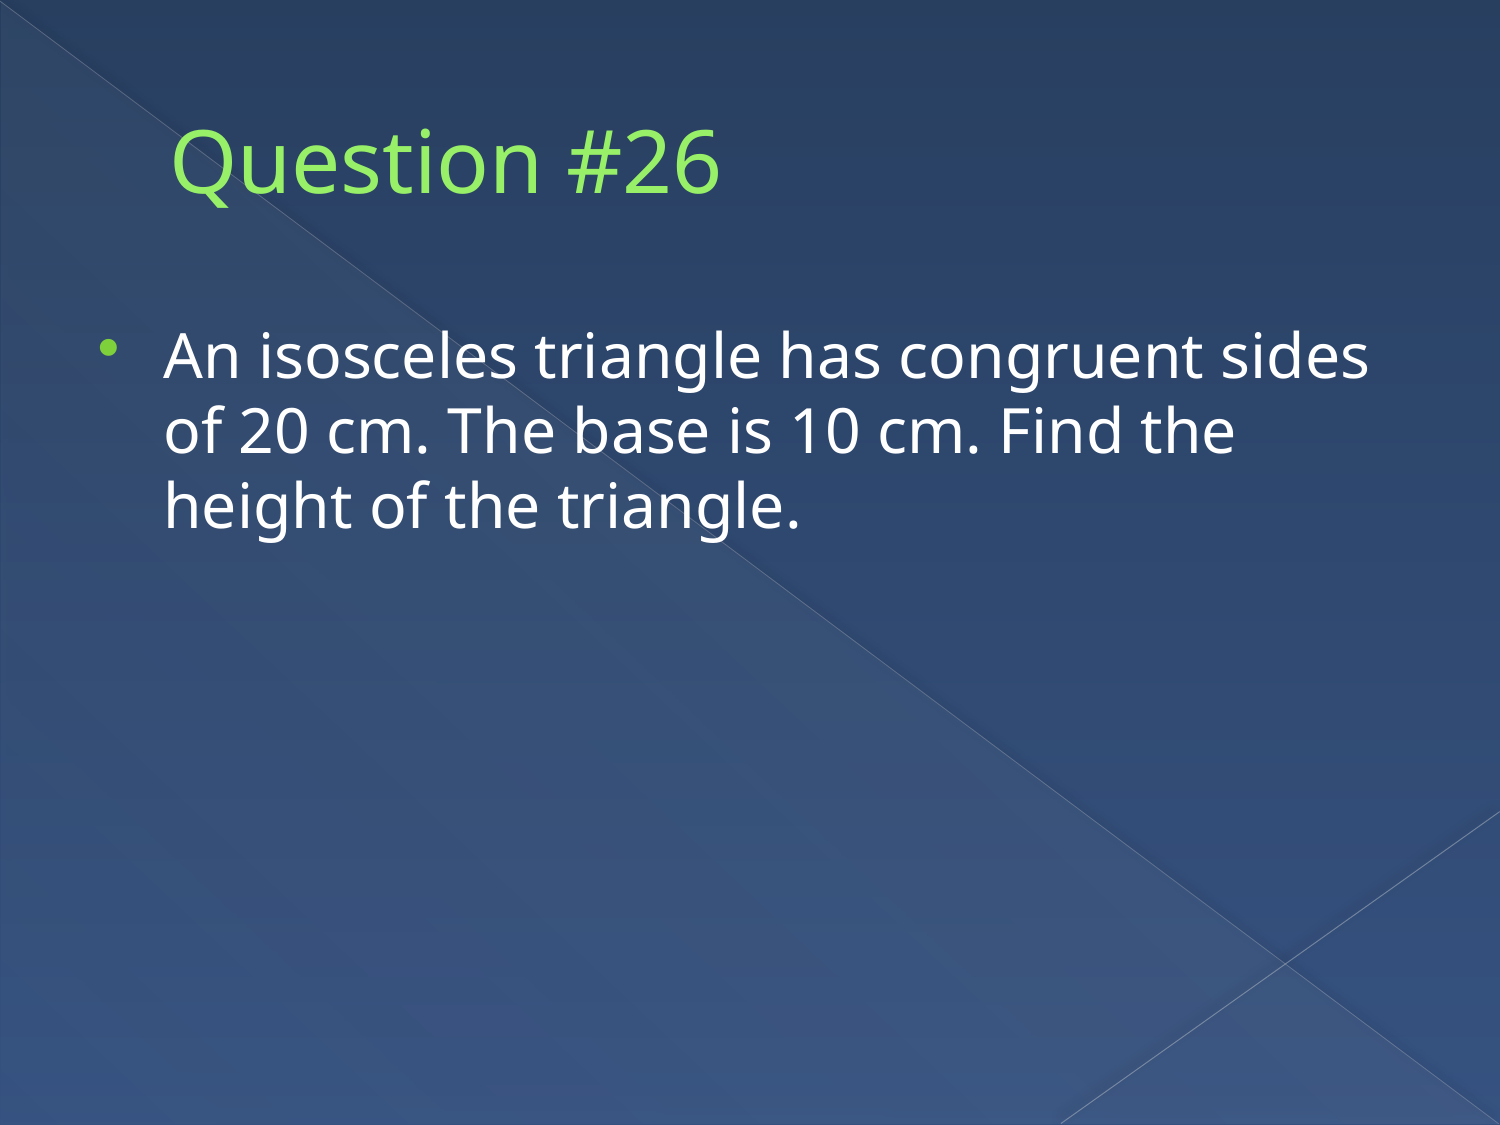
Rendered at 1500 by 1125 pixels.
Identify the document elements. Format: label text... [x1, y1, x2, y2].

title Question #26 [75, 43, 1425, 274]
list An isosceles triangle has congruent sides of 20 cm. The base is 10 cm. Find the height of the triangle. [75, 308, 1425, 1059]
